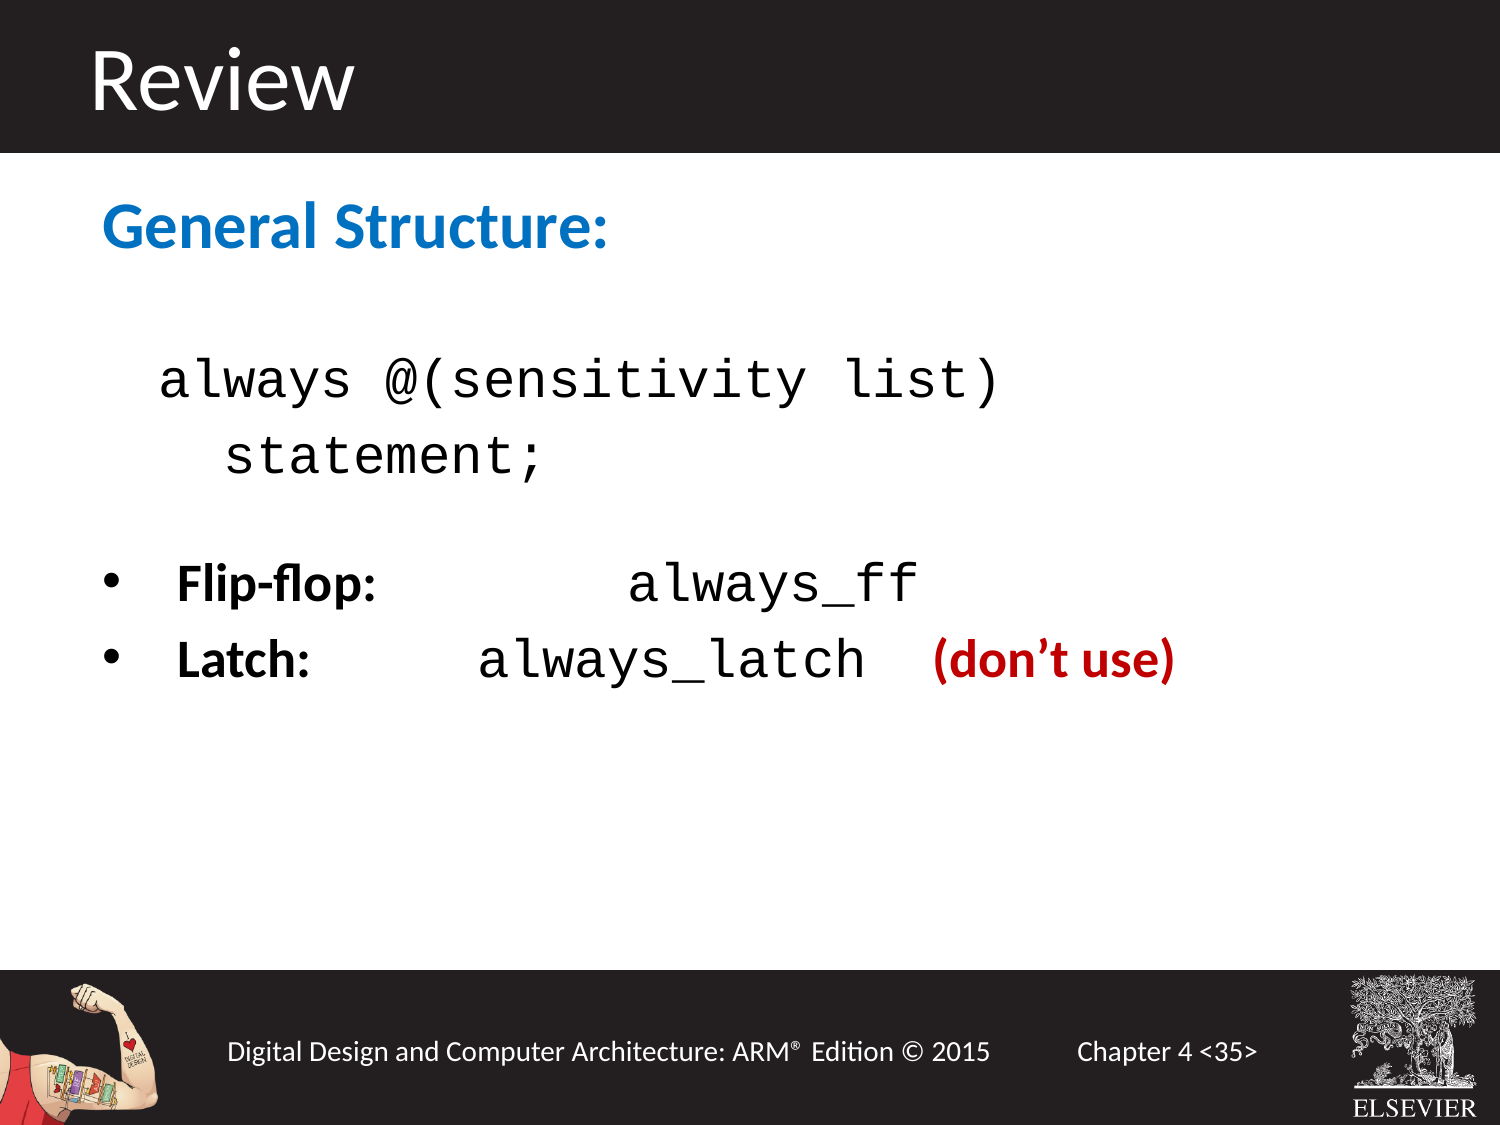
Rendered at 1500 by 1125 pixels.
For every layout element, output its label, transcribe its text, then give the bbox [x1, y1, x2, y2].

picture [0, 979, 163, 1125]
text_box General Structure: always @(sensitivity list) statement; Flip-flop: always_ff Latch: always_latch (don’t use) [87, 174, 1450, 1025]
picture [1350, 974, 1477, 1117]
text_box Review [75, 11, 1375, 136]
